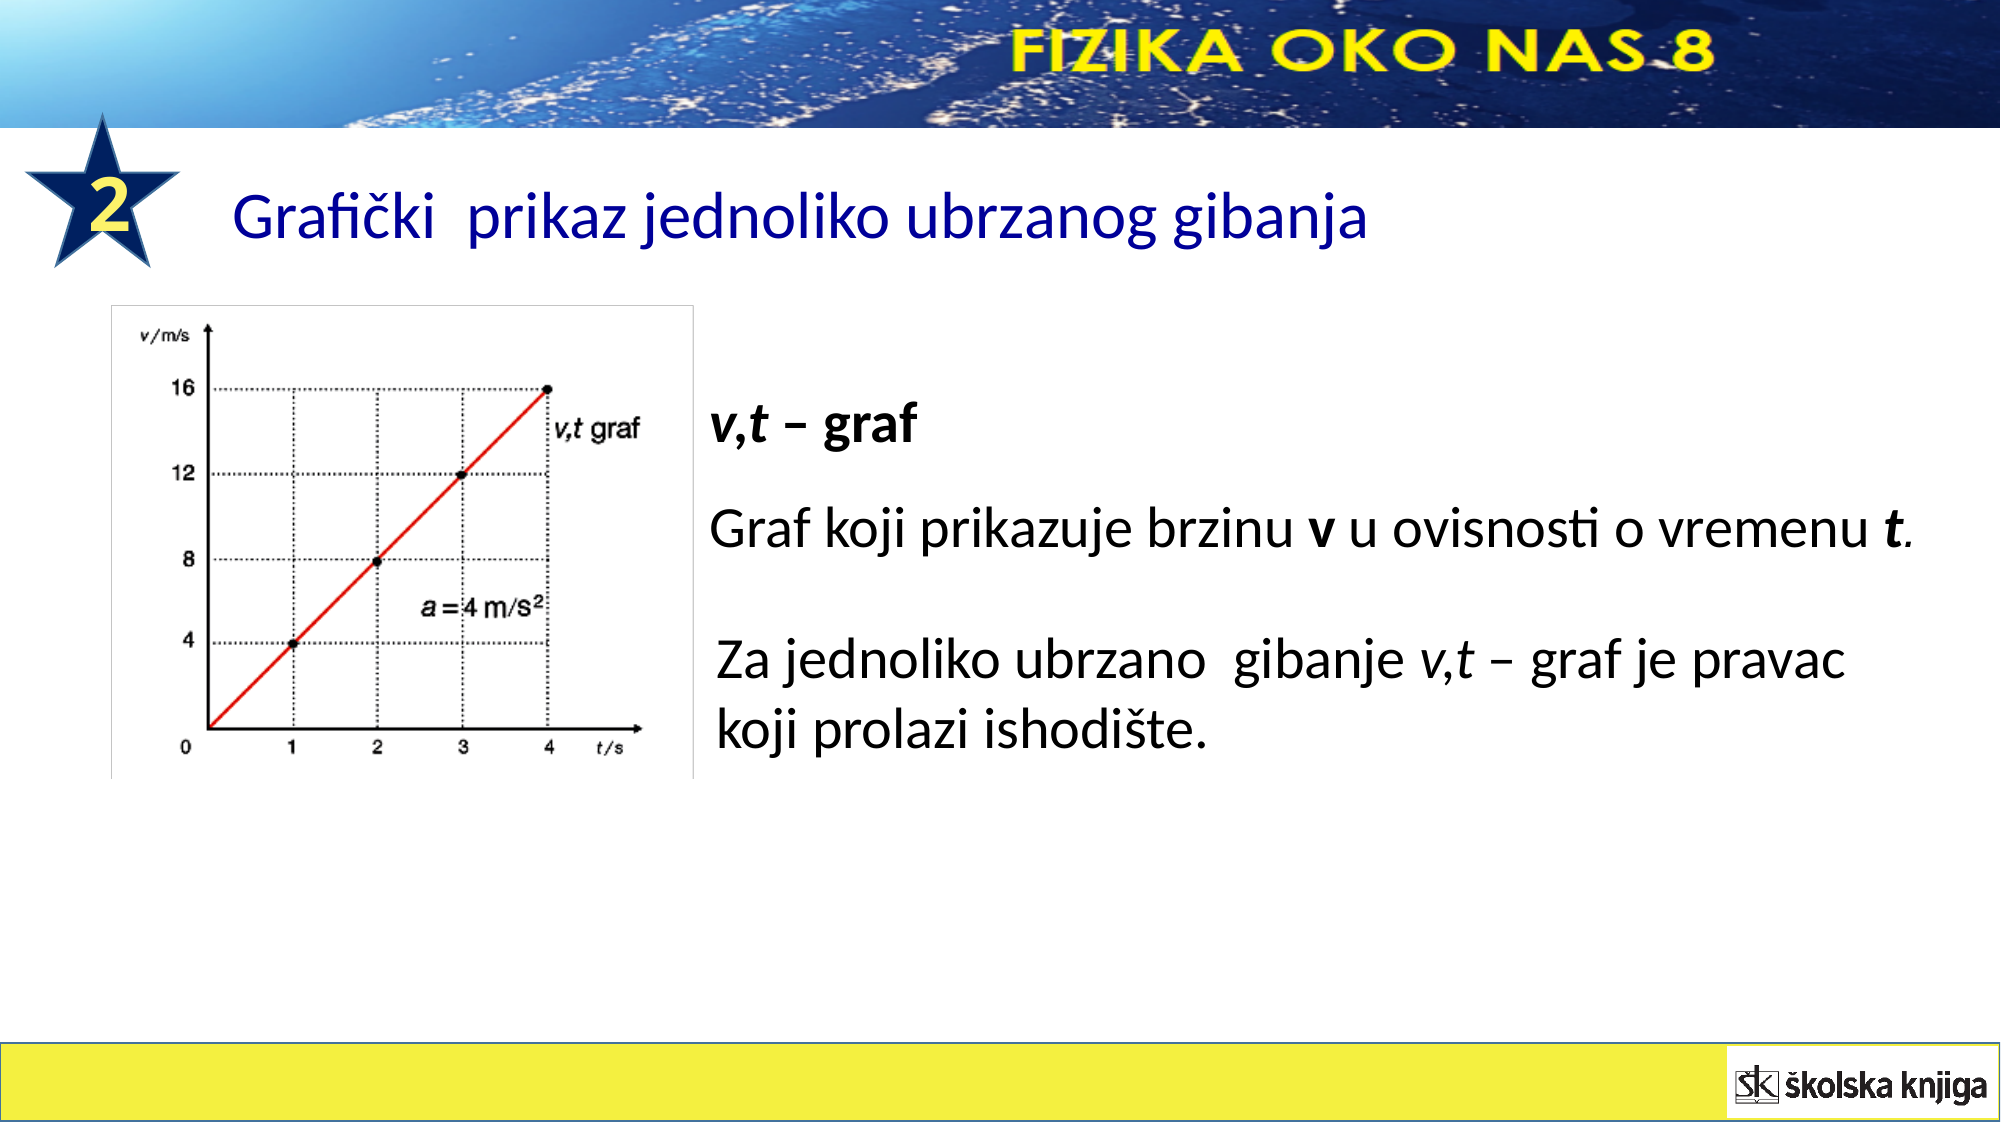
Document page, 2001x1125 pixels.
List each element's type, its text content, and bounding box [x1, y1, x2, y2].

picture [1727, 1046, 1998, 1118]
picture [0, 0, 2000, 128]
picture [110, 304, 695, 780]
text_box v,t – graf Graf koji prikazuje brzinu v u ovisnosti o vremenu t. [695, 342, 1965, 567]
text_box 2 [24, 111, 181, 269]
text_box Grafički prikaz jednoliko ubrzanog gibanja [217, 164, 1549, 260]
text_box Za jednoliko ubrzano gibanje v,t – graf je pravac koji prolazi ishodište. [701, 612, 1875, 768]
